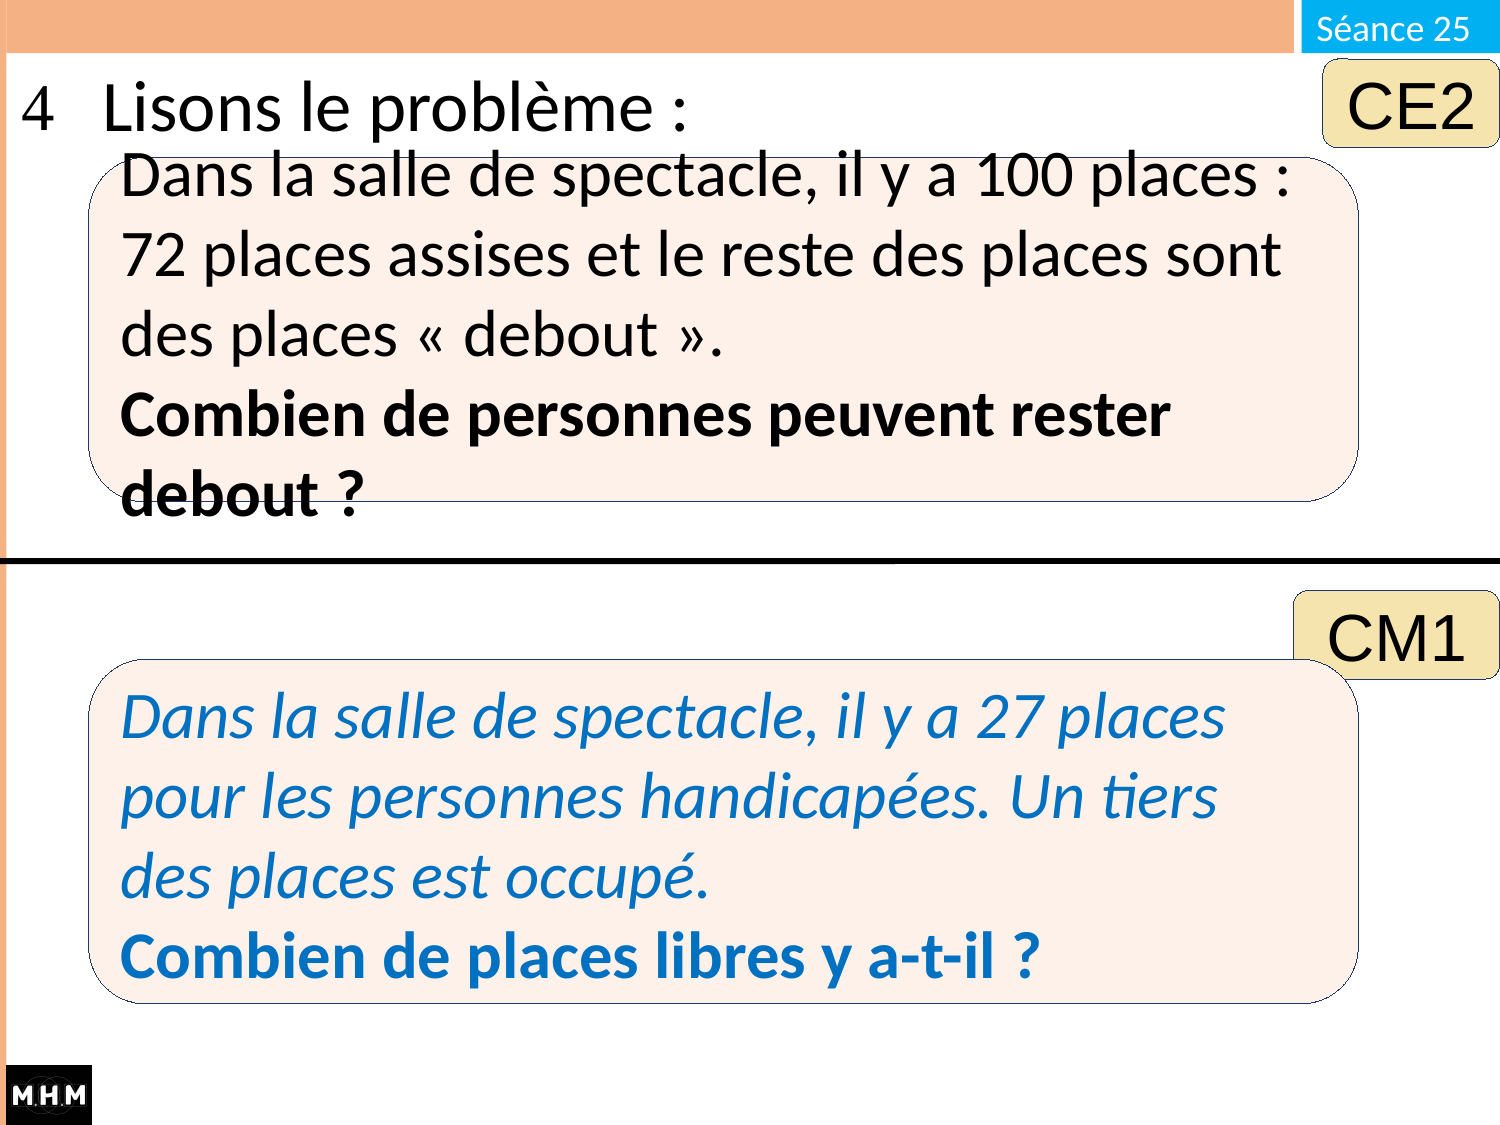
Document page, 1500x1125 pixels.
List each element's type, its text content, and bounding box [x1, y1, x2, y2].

text_box Dans la salle de spectacle, il y a 27 places pour les personnes handicapées. Un tiers des places est occupé. Combien de places libres y a-t-il ? [88, 659, 1359, 1004]
text_box CM1 [1293, 590, 1500, 680]
text_box CE2 [1322, 58, 1500, 148]
picture [6, 1065, 92, 1125]
text_box Dans la salle de spectacle, il y a 100 places : 72 places assises et le reste des places sont des places « debout ». Combien de personnes peuvent rester debout ? [88, 157, 1359, 502]
title Lisons le problème : [87, 32, 1382, 157]
